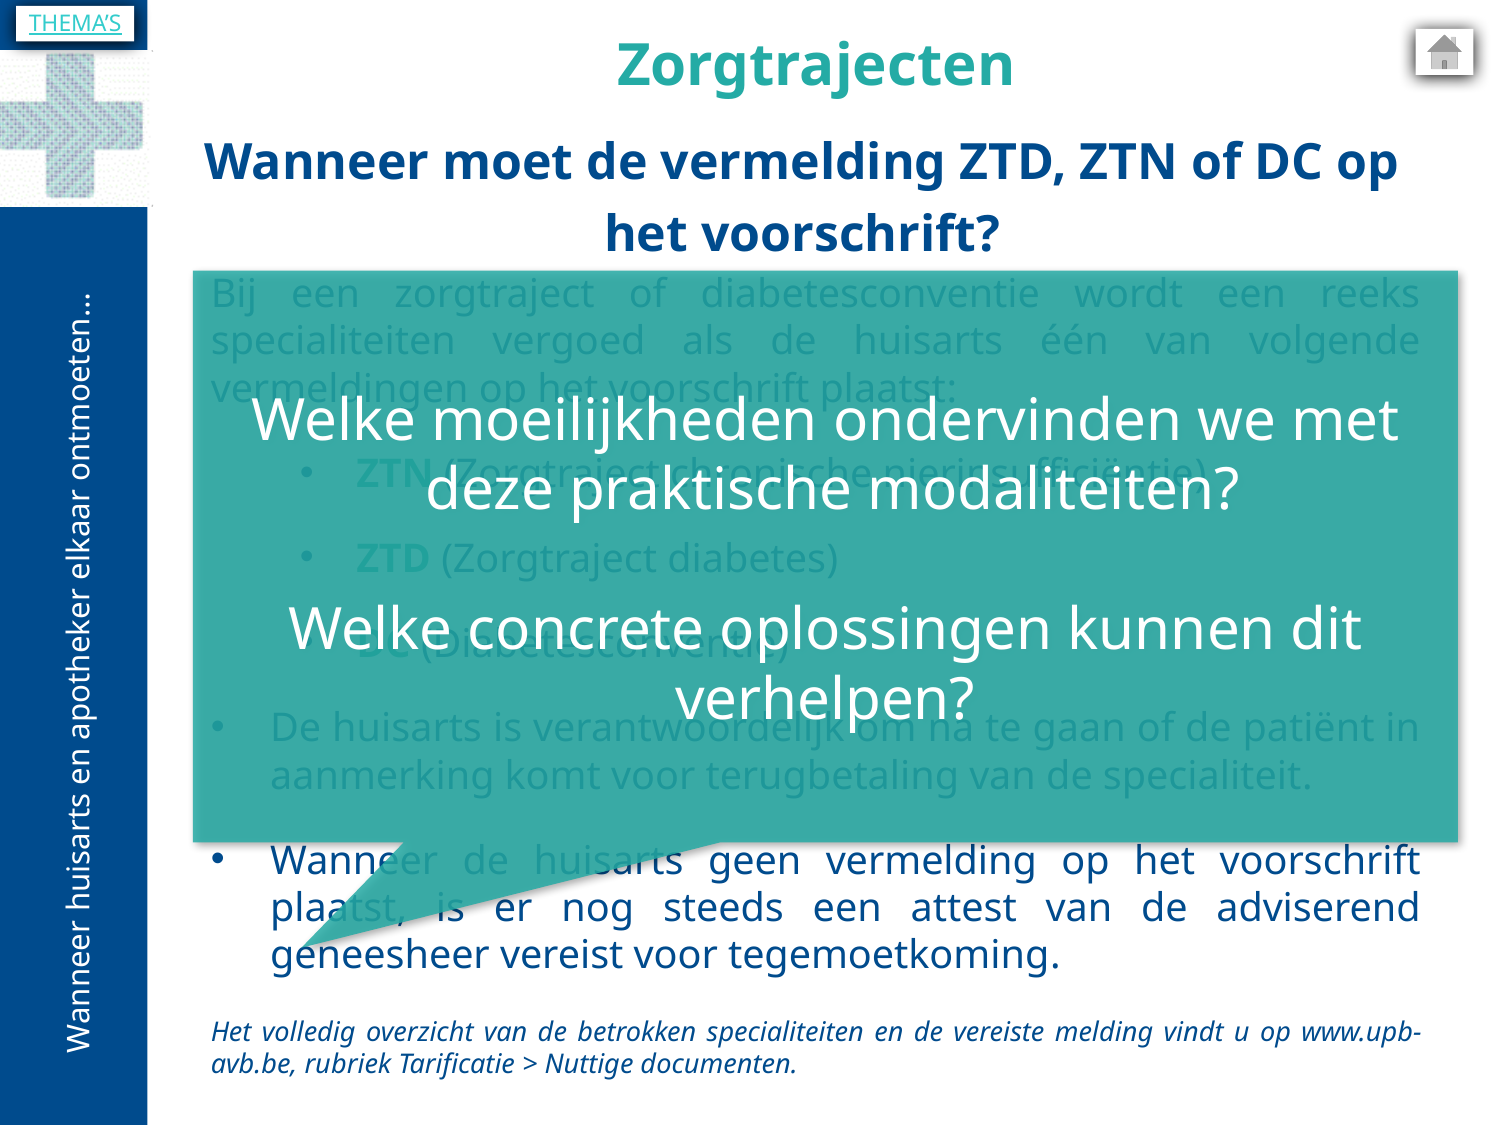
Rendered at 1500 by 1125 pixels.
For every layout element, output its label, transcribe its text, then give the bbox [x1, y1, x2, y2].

text_box Welke moeilijkheden ondervinden we met deze praktische modaliteiten? Welke concrete oplossingen kunnen dit verhelpen? [192, 269, 1459, 949]
text_box [1415, 28, 1474, 76]
text_box THEMA’S [15, 5, 135, 42]
list Zorgtrajecten [174, 28, 1458, 109]
text_box Wanneer moet de vermelding ZTD, ZTN of DC op het voorschrift? [146, 109, 1458, 269]
picture [0, 50, 154, 207]
list Bij een zorgtraject of diabetesconventie wordt een reeks specialiteiten vergoed als de huisarts één van volgende vermeldingen op het voorschrift plaatst: ZTN (Zorgtraject chronische nierinsufficiëntie) ZTD (Zorgtraject diabetes) DC (Diabetesconventie) De huisarts is verantwoordelijk om na te gaan of de patiënt in aanmerking komt voor terugbetaling van de specialiteit. Wanneer de huisarts geen vermelding op het voorschrift plaatst, is er nog steeds een attest van de adviserend geneesheer vereist voor tegemoetkoming. Het volledig overzicht van de betrokken specialiteiten en de vereiste melding vindt u op www.upb-avb.be, rubriek Tarificatie > Nuttige documenten. [195, 851, 1437, 1125]
